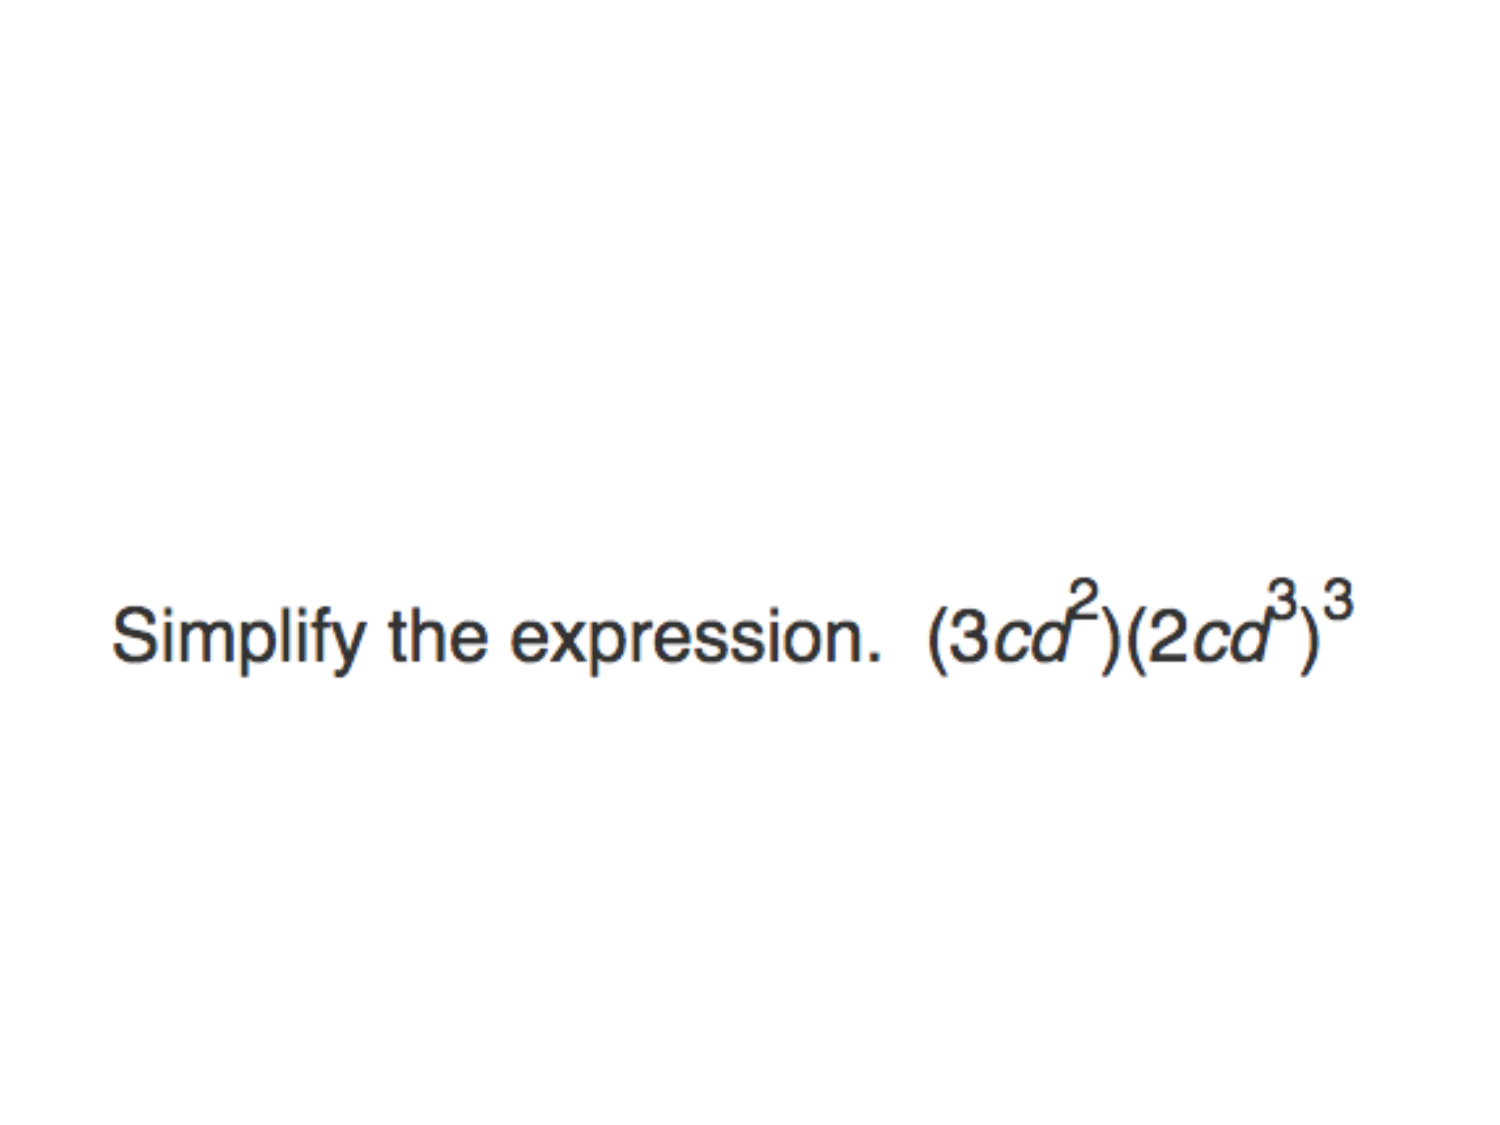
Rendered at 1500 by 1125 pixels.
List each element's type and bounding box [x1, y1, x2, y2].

list [74, 262, 1426, 1006]
